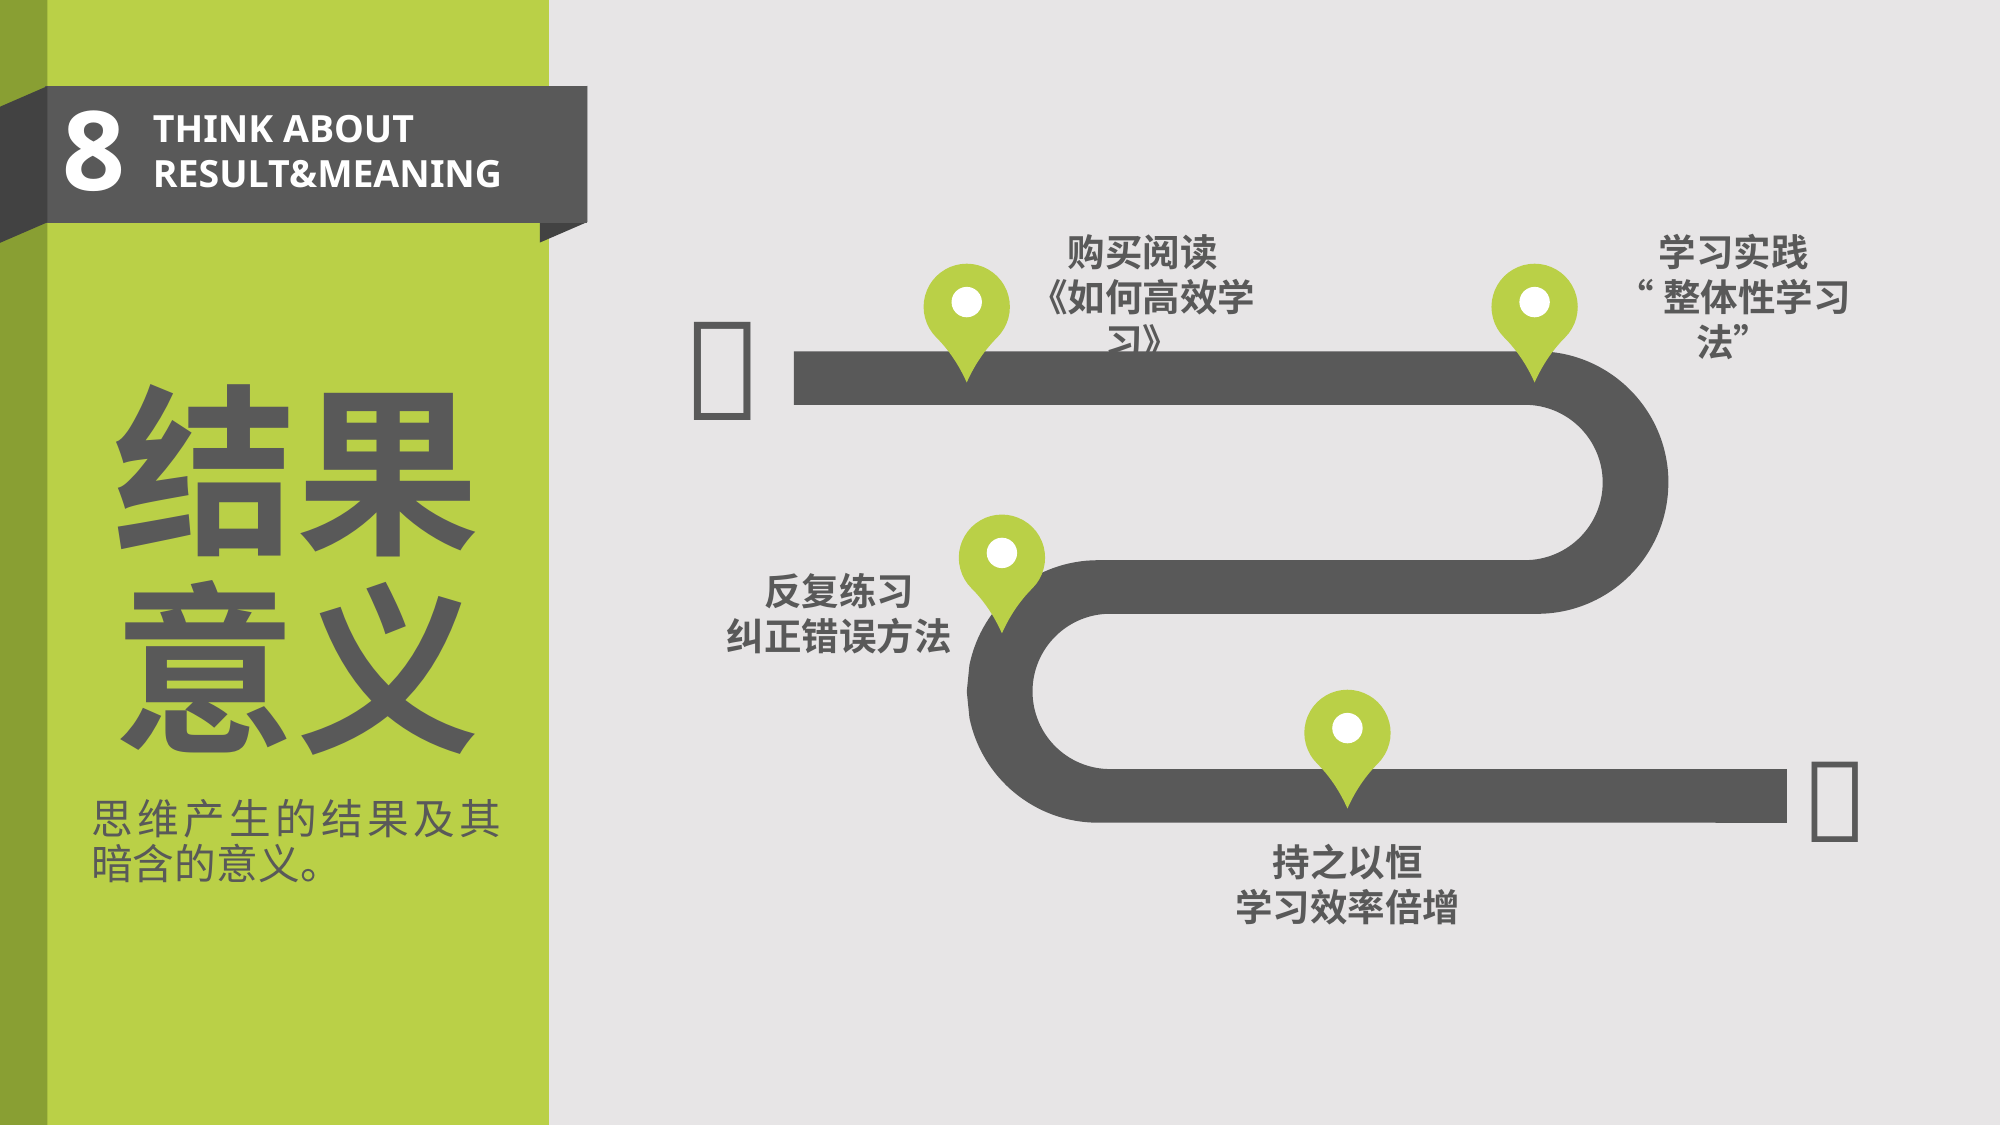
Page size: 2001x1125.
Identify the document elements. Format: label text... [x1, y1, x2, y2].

title 8 [47, 87, 548, 222]
list 结果意义 思维产生的结果及其暗含的意义。 [76, 375, 517, 921]
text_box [652, 222, 1906, 932]
text_box THINK ABOUT RESULT&MEANING [138, 97, 548, 203]
